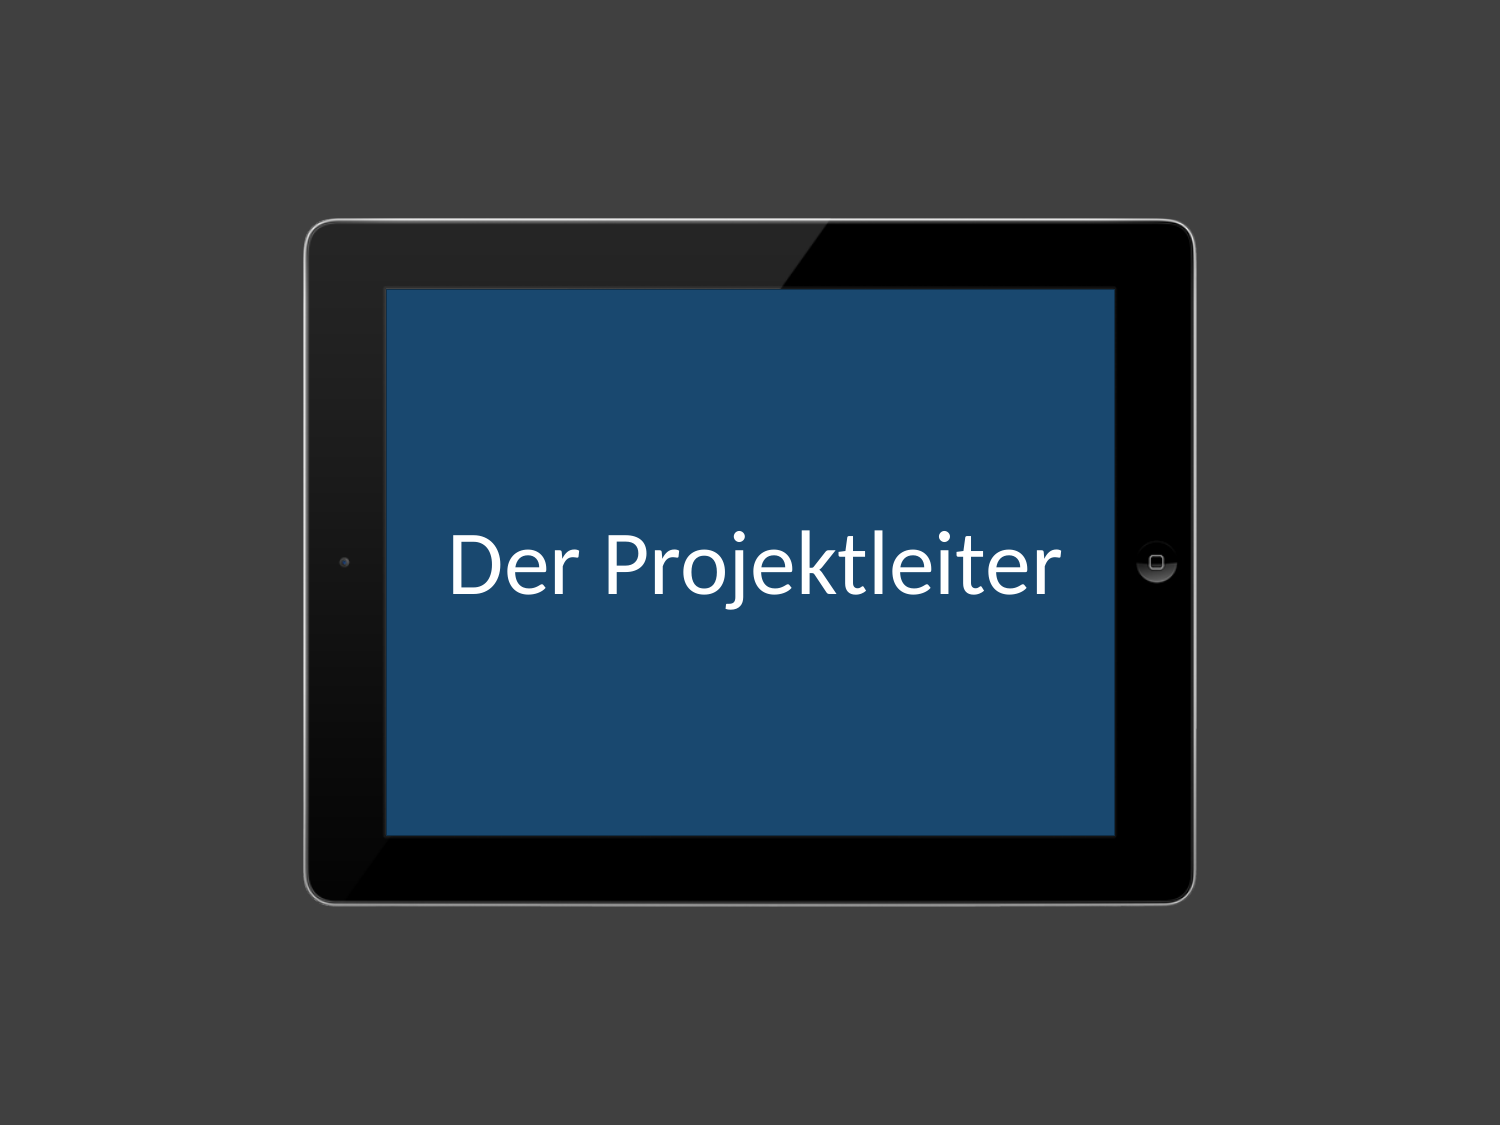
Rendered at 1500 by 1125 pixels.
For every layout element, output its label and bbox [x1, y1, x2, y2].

text_box [302, 218, 1197, 907]
